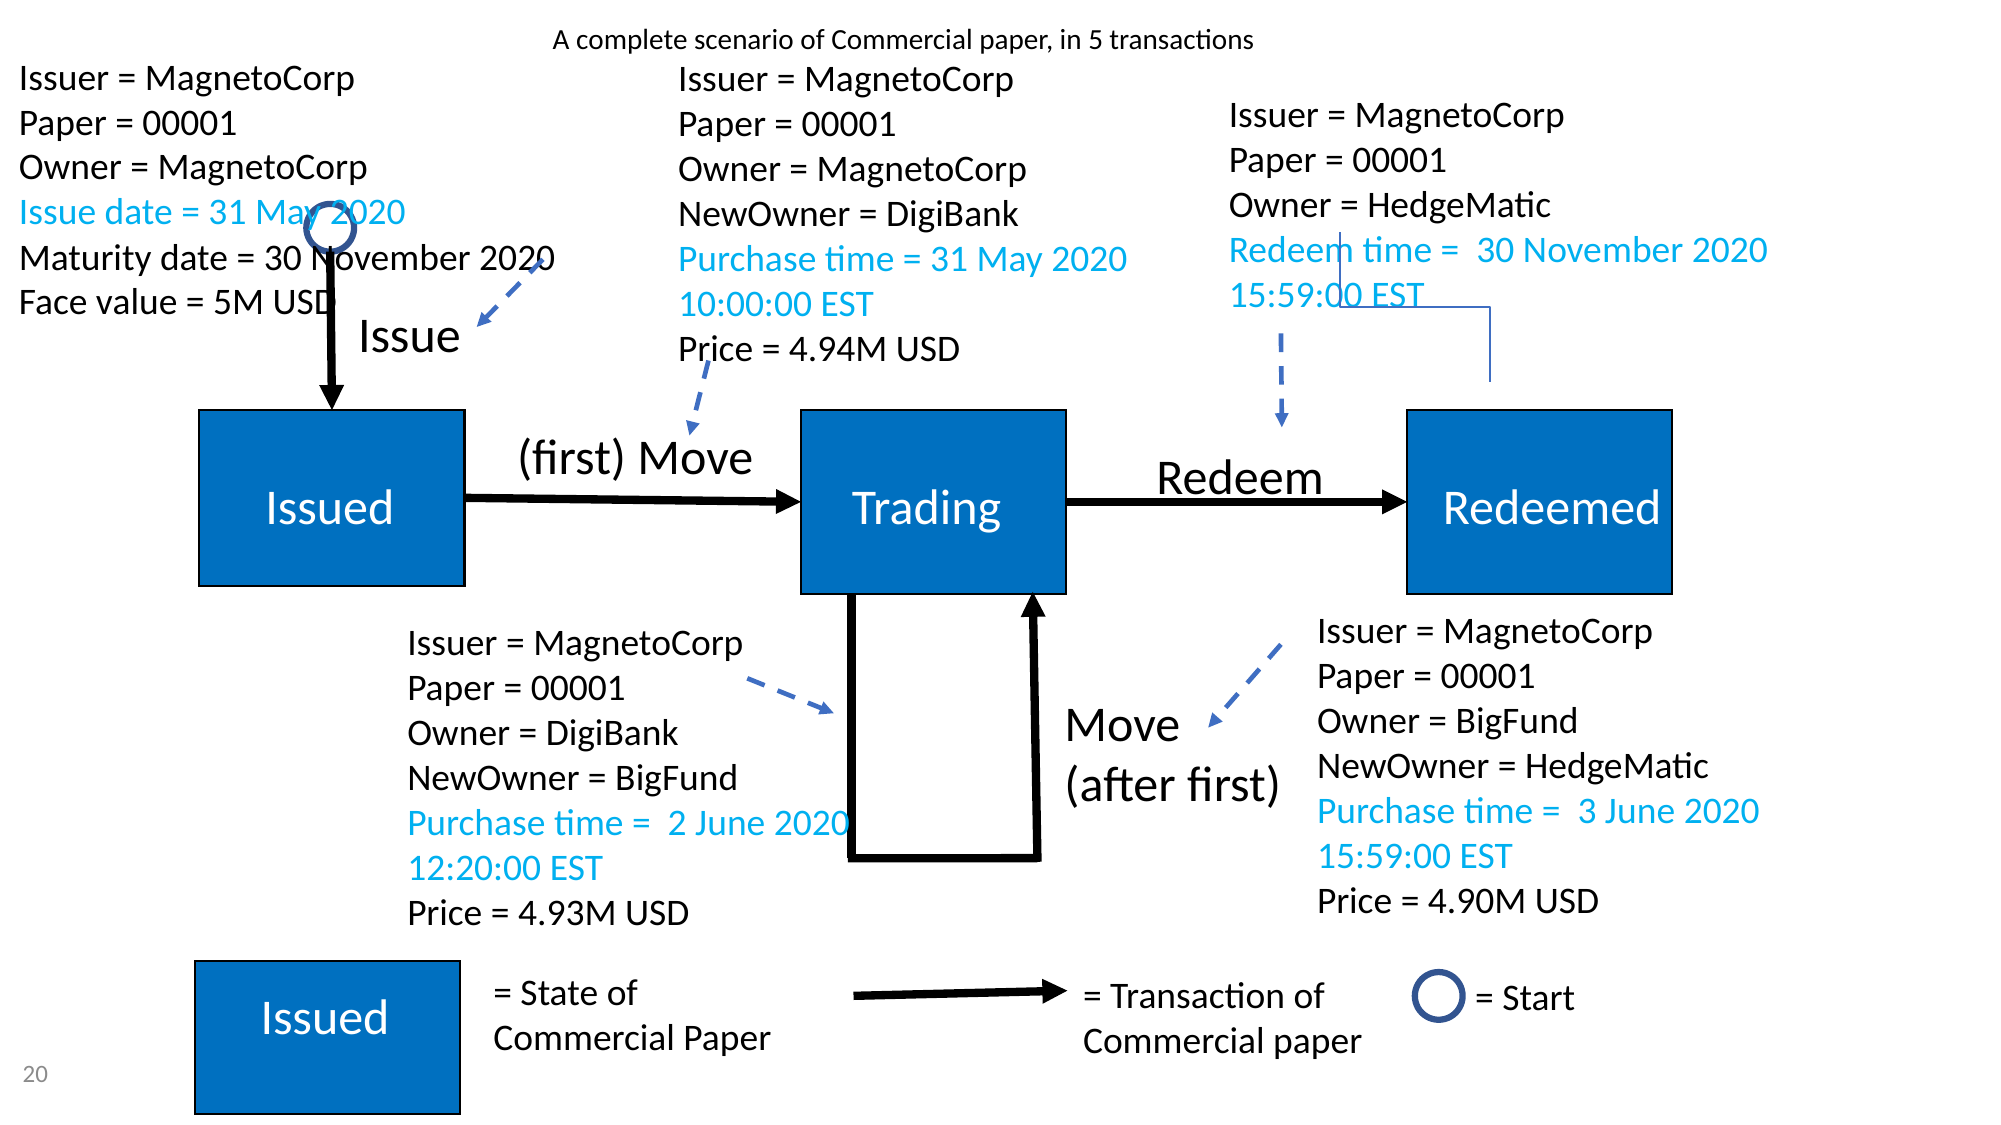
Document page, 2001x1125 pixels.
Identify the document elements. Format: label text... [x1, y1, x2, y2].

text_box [1414, 965, 1595, 1027]
text_box Redeem [1141, 437, 1339, 501]
text_box Redeem [1141, 503, 1339, 513]
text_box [853, 963, 1412, 1071]
text_box Move (after first) [1049, 684, 1297, 820]
text_box (first) Move [502, 417, 769, 493]
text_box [1339, 231, 1491, 383]
text_box Trading [800, 410, 1067, 559]
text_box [329, 251, 333, 411]
slide_number 20 [11, 1050, 57, 1096]
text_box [747, 677, 834, 714]
text_box Issued [199, 410, 465, 586]
text_box Issued [194, 960, 460, 1114]
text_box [1032, 591, 1038, 857]
text_box Issuer = MagnetoCorp Paper = 00001 Owner = HedgeMatic Redeem time = 30 November 2020 15:59:00 EST [1213, 82, 1795, 367]
text_box Issuer = MagnetoCorp Paper = 00001 Owner = MagnetoCorp NewOwner = DigiBank Purchase time = 31 May 2020 10:00:00 EST Price = 4.94M USD [663, 63, 1156, 377]
text_box Redeemed [1407, 410, 1673, 559]
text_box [1208, 644, 1282, 728]
text_box Issuer = MagnetoCorp Paper = 00001 Owner = BigFund NewOwner = HedgeMatic Purchase time = 3 June 2020 15:59:00 EST Price = 4.90M USD [1302, 598, 1795, 929]
text_box A complete scenario of Commercial paper, in 5 transactions [268, 12, 1539, 63]
text_box [647, 559, 2000, 635]
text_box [476, 259, 544, 328]
text_box = State of Commercial Paper [478, 960, 796, 1066]
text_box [689, 360, 709, 436]
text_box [464, 497, 802, 503]
text_box Issuer = MagnetoCorp Paper = 00001 Owner = MagnetoCorp Issue date = 31 May 2020 Maturity date = 30 November 2020 Face value = 5M USD [4, 45, 582, 375]
text_box Issuer = MagnetoCorp Paper = 00001 Owner = DigiBank NewOwner = BigFund Purchase time = 2 June 2020 12:20:00 EST Price = 4.93M USD [392, 611, 885, 941]
